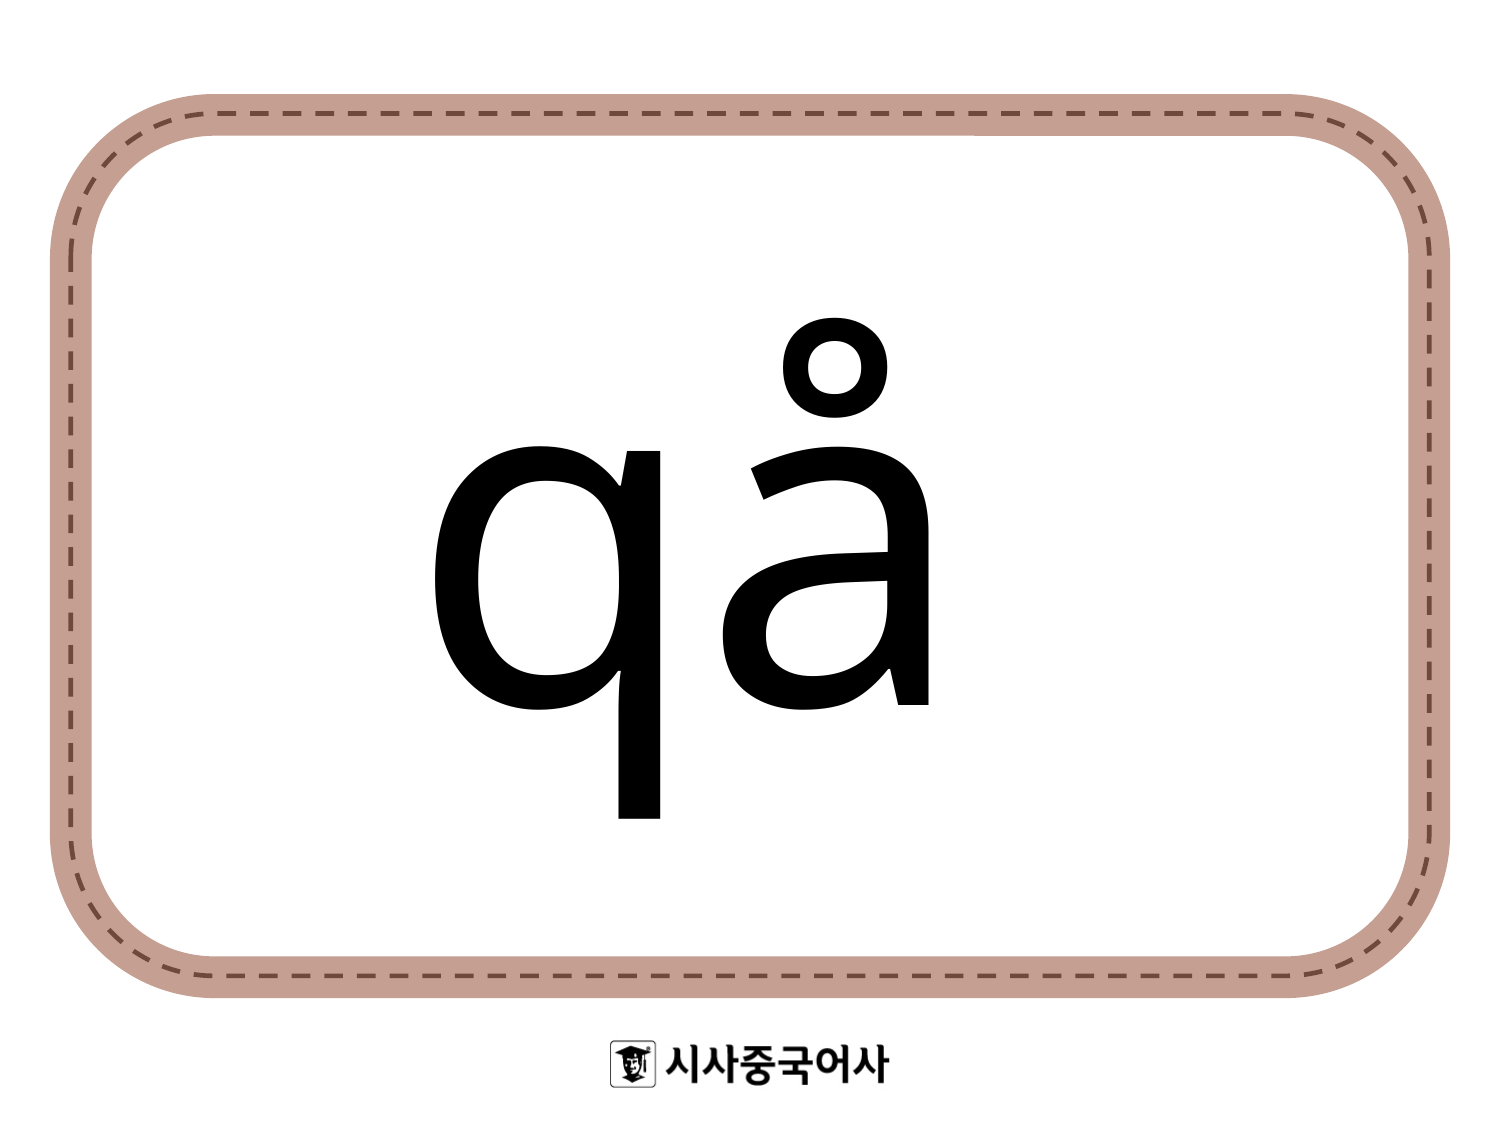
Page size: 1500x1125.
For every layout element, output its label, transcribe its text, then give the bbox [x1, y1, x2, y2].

text_box qå [145, 189, 1354, 853]
picture [602, 1034, 898, 1094]
